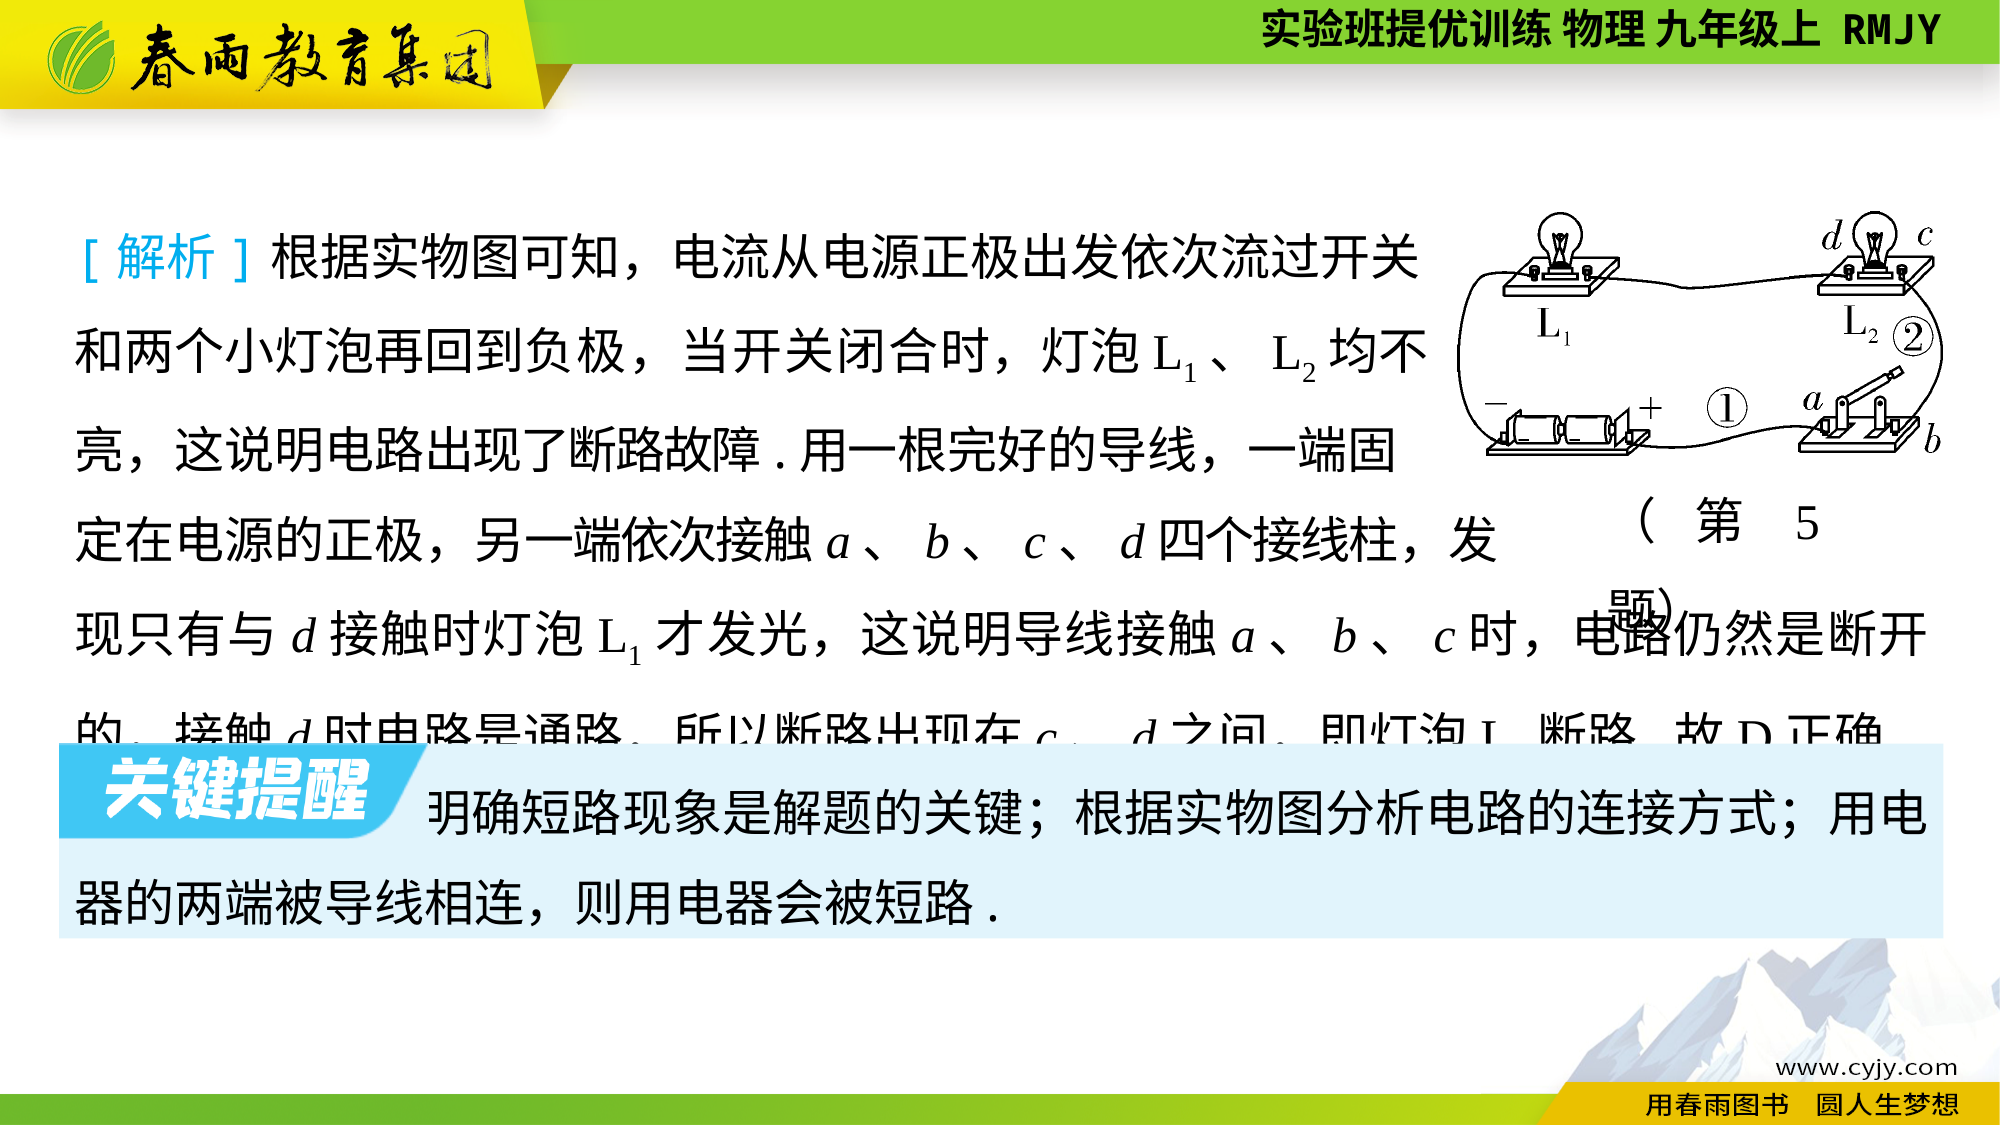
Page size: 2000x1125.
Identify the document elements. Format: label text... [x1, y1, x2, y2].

list [解析]根据实物图可知，电流从电源正极出发依次流过开关 和两个小灯泡再回到负极，当开关闭合时，灯泡L1、L2均不 亮，这说明电路出现了断路故障.用一根完好的导线，一端固 定在电源的正极，另一端依次接触a、b、c、d四个接线柱，发 现只有与d接触时灯泡L1才发光，这说明导线接触a、b、c时，电路仍然是断开的，接触d时电路是通路，所以断路出现在c、d之间，即灯泡L2断路.故D正确. [59, 188, 1944, 743]
text_box 明确短路现象是解题的关键；根据实物图分析电路的连接方式；用电器的两端被导线相连，则用电器会被短路. [59, 743, 1944, 939]
text_box （第5题） [1591, 463, 1847, 558]
picture [0, 0, 2000, 1125]
